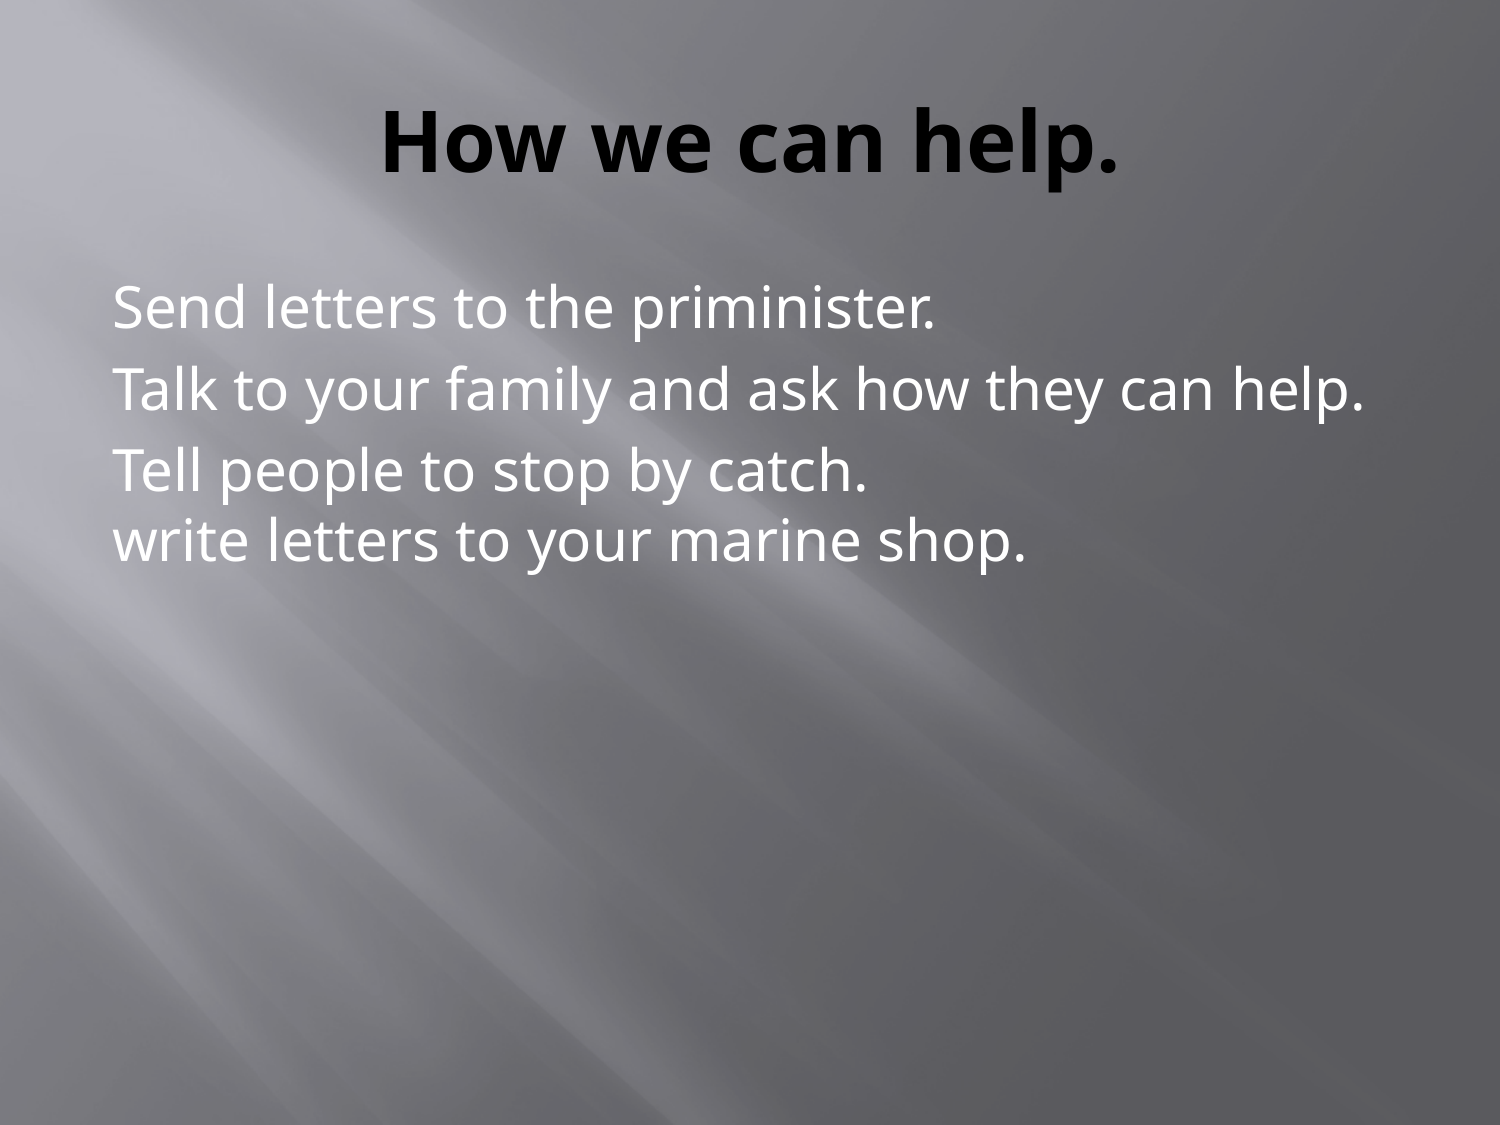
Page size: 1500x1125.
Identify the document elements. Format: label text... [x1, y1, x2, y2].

list Send letters to the priminister. Talk to your family and ask how they can help. Tell people to stop by catch. write letters to your marine shop. [75, 262, 1425, 1035]
title How we can help. [75, 45, 1425, 233]
